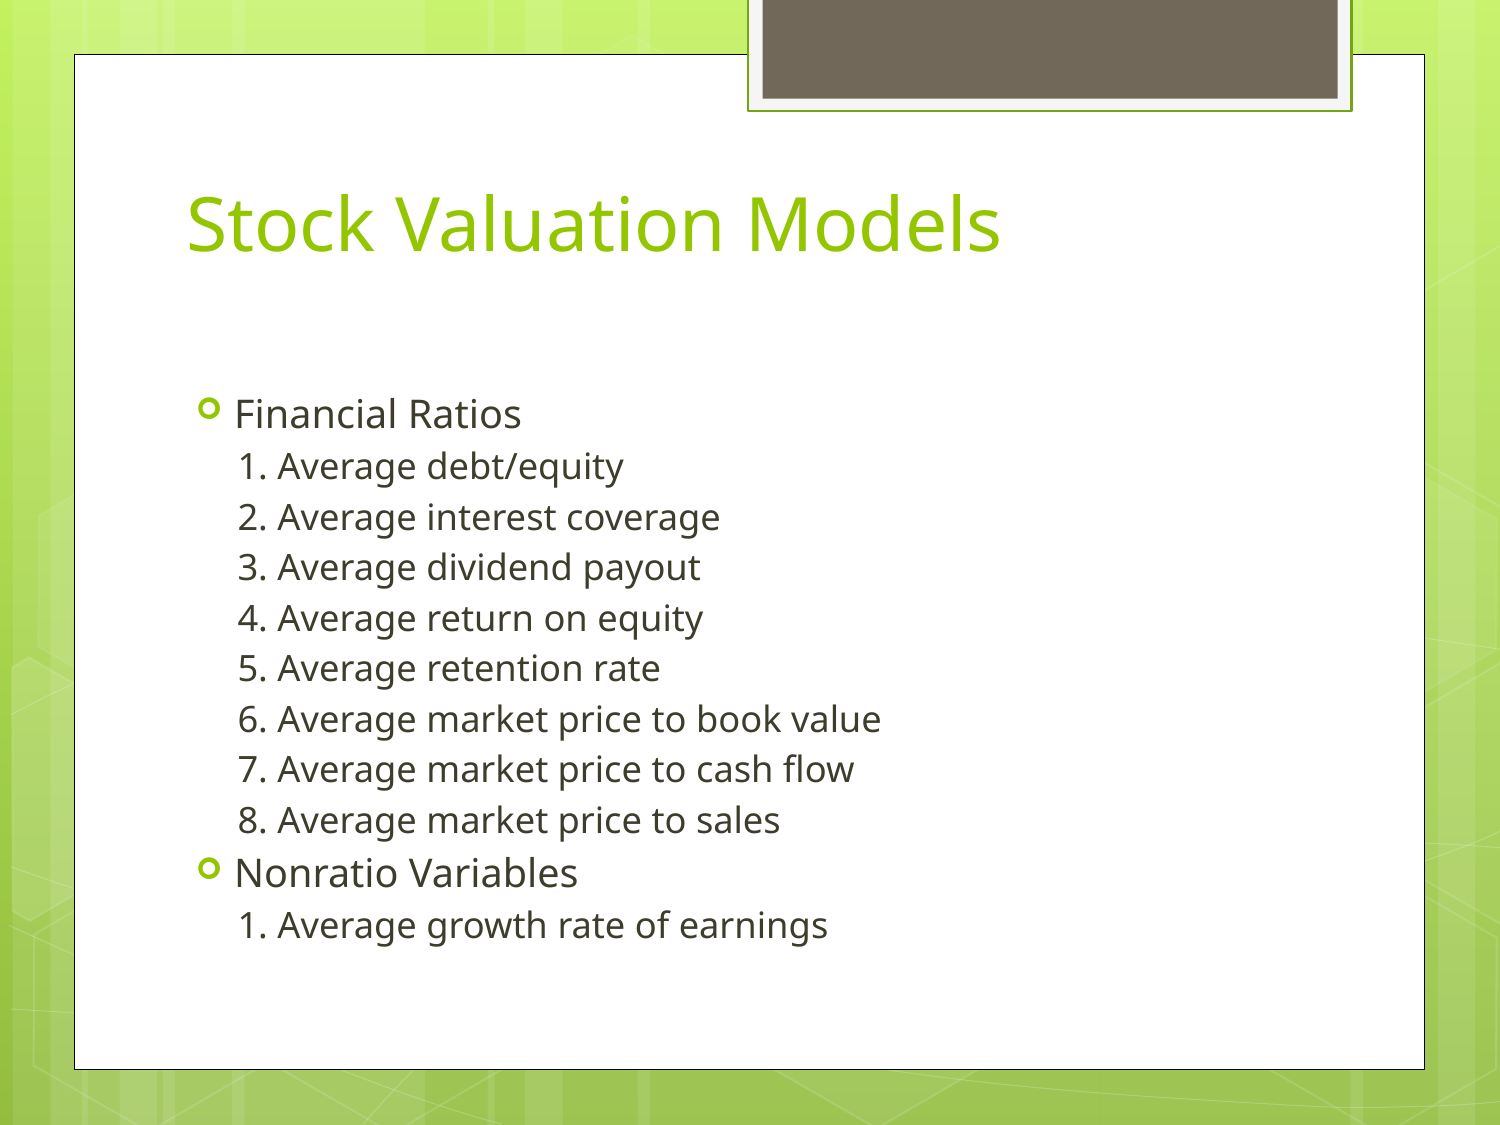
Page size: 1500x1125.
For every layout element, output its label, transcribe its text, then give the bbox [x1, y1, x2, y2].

list Financial Ratios 1. Average debt/equity 2. Average interest coverage 3. Average dividend payout 4. Average return on equity 5. Average retention rate 6. Average market price to book value 7. Average market price to cash flow 8. Average market price to sales Nonratio Variables 1. Average growth rate of earnings [171, 381, 1283, 957]
title Stock Valuation Models [171, 168, 1324, 274]
